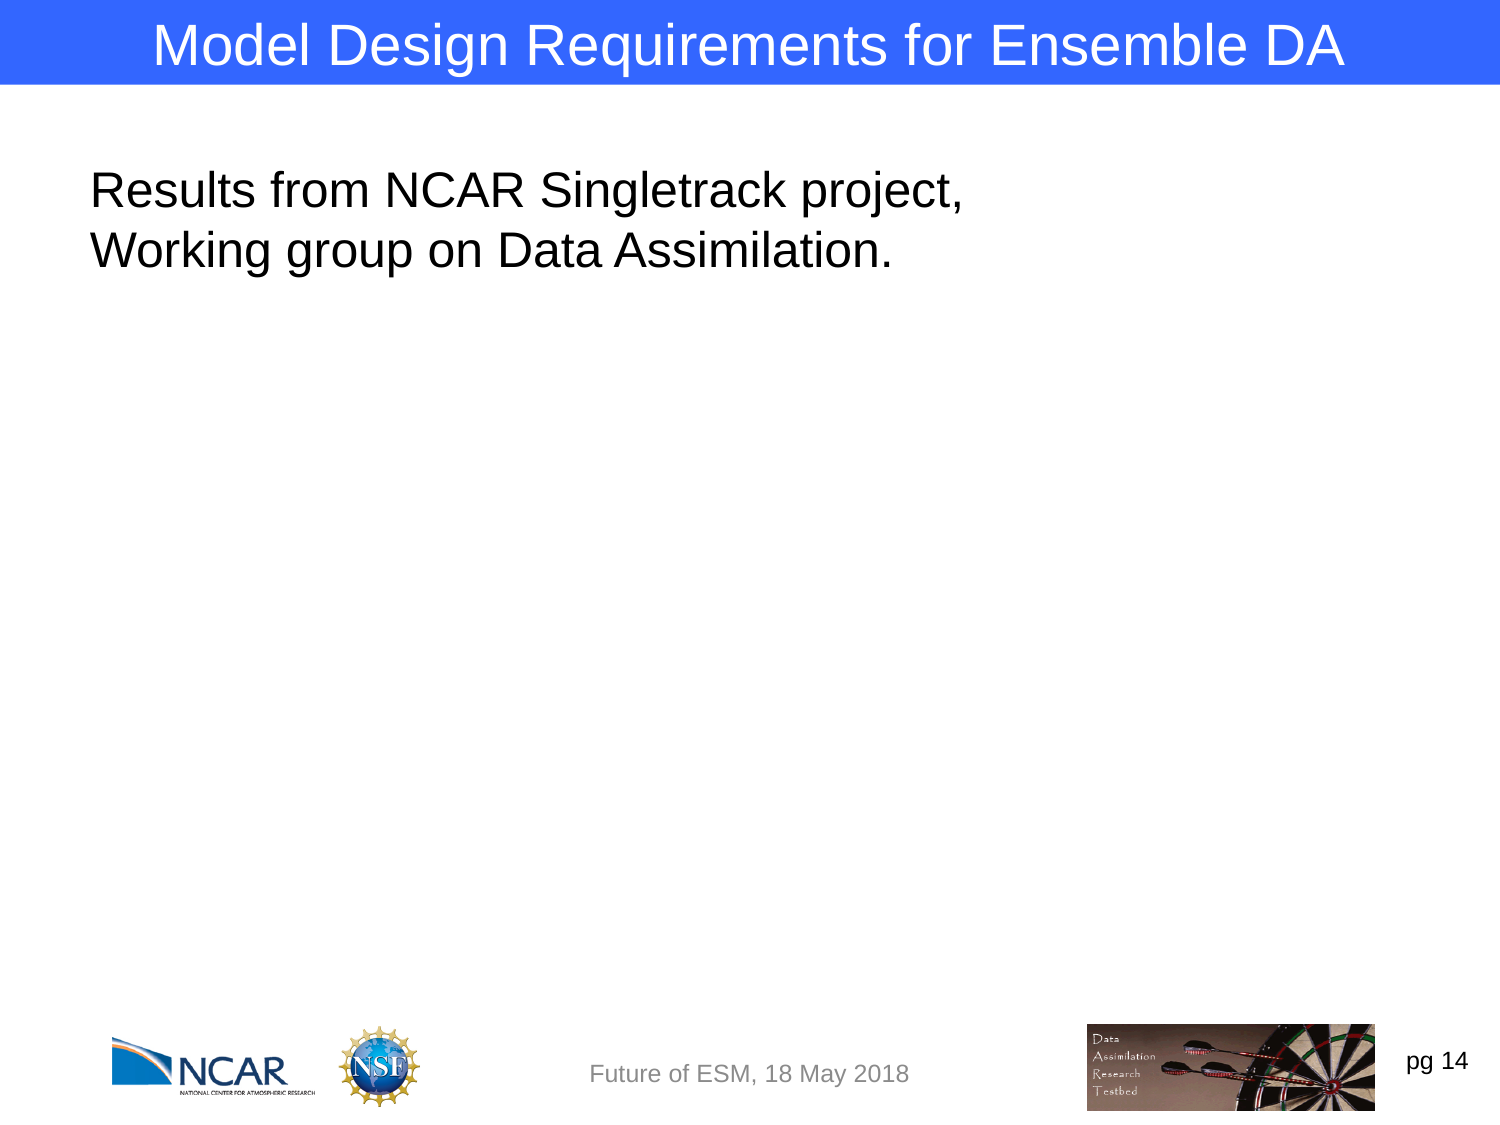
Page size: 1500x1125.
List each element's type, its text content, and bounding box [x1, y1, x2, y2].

picture [1087, 1024, 1375, 1111]
text_box Model Design Requirements for Ensemble DA [0, 0, 1500, 85]
footer Future of ESM, 18 May 2018 [512, 1042, 988, 1103]
picture [112, 1037, 315, 1095]
picture [337, 1024, 421, 1108]
text_box Results from NCAR Singletrack project, Working group on Data Assimilation. [74, 149, 1425, 285]
